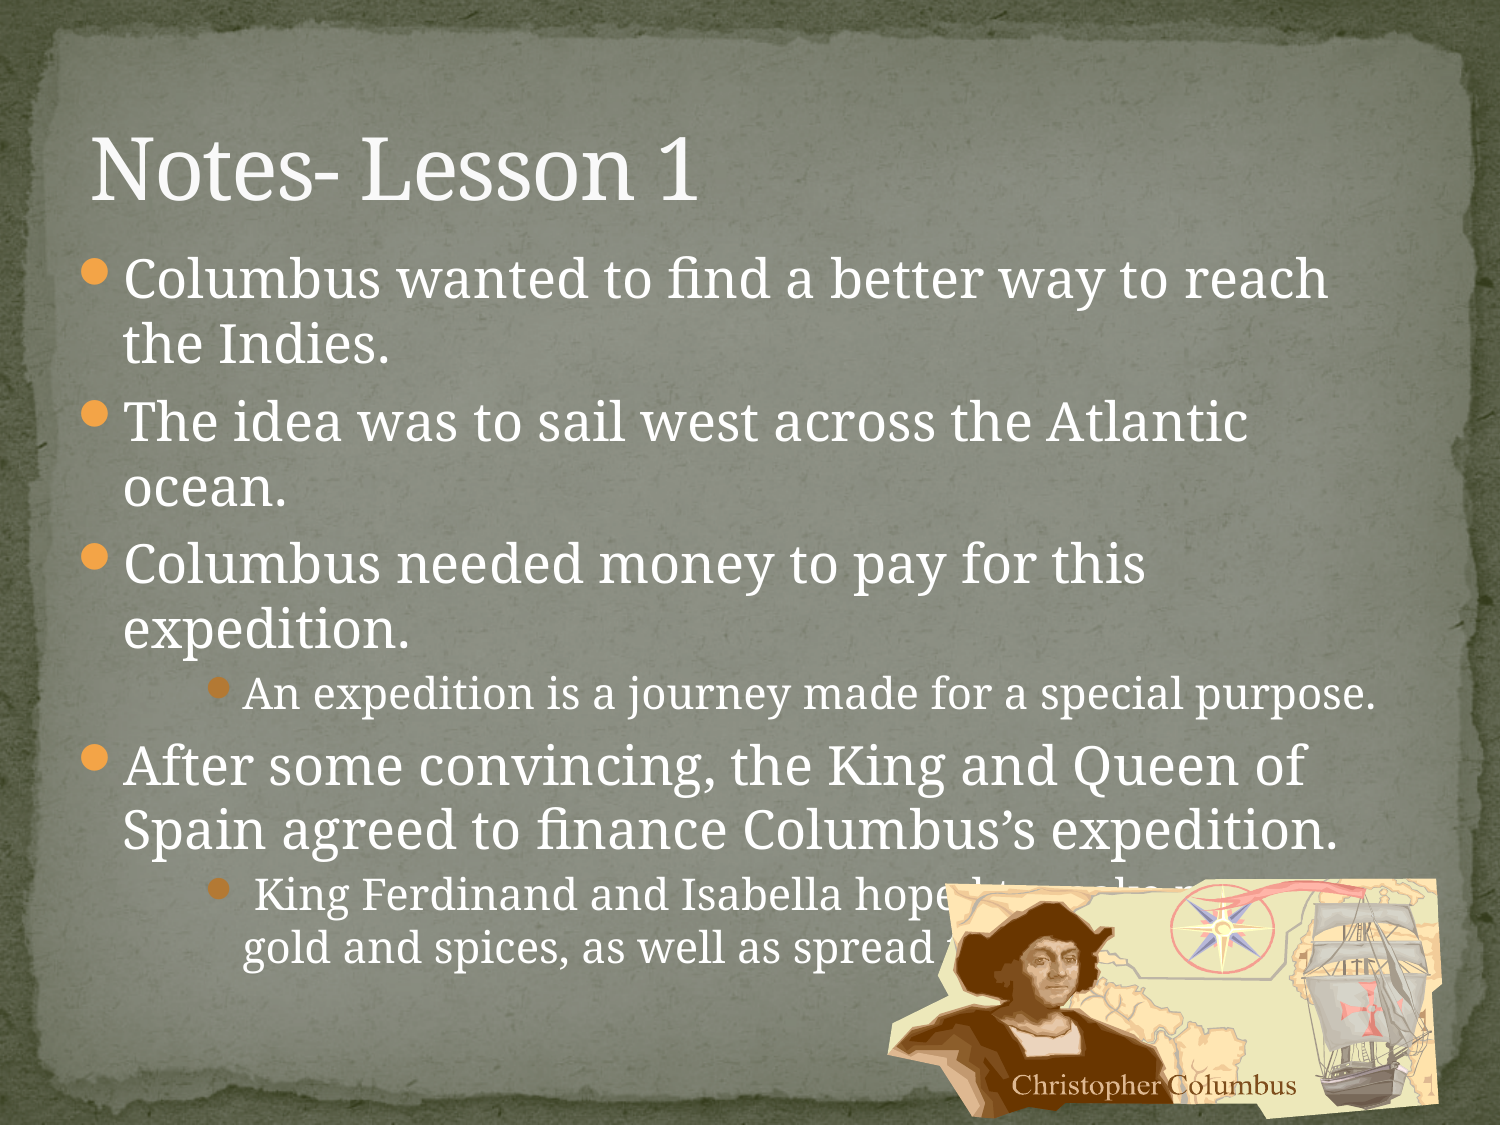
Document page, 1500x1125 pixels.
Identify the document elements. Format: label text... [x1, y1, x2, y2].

title Notes- Lesson 1 [74, 24, 1425, 225]
picture [888, 873, 1449, 1125]
list Columbus wanted to find a better way to reach the Indies. The idea was to sail west across the Atlantic ocean. Columbus needed money to pay for this expedition. An expedition is a journey made for a special purpose. After some convincing, the King and Queen of Spain agreed to finance Columbus’s expedition. King Ferdinand and Isabella hoped to make money on gold and spices, as well as spread the Catholic religion. [62, 237, 1413, 951]
